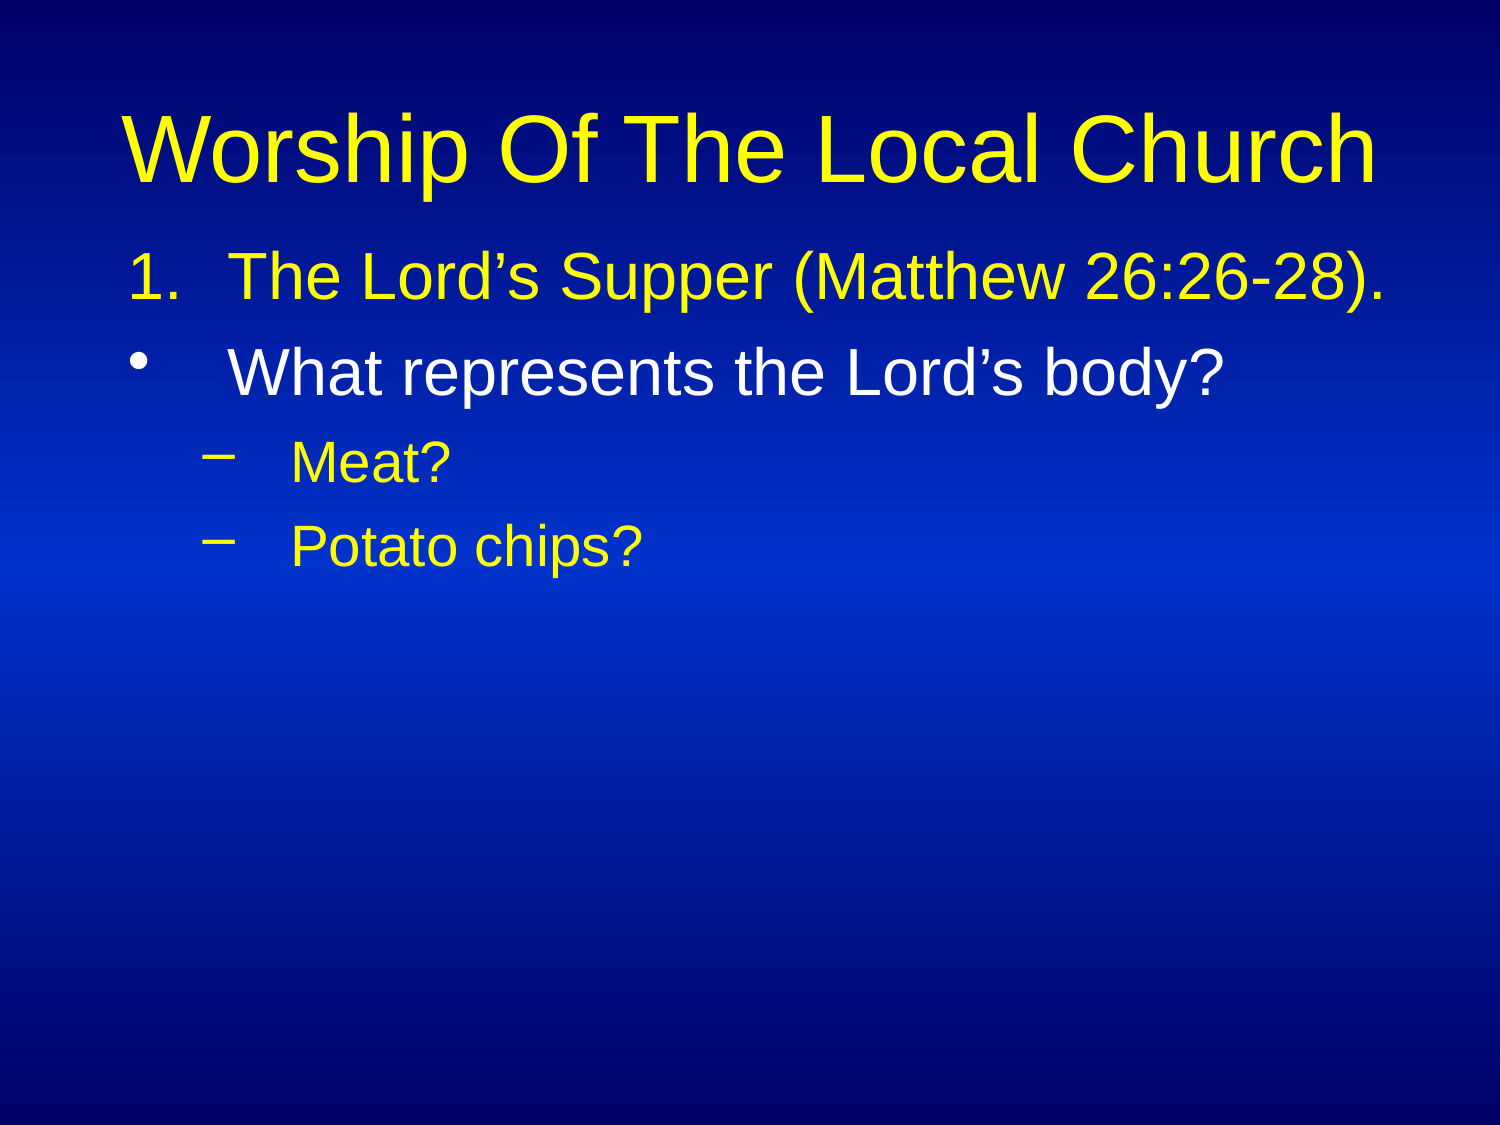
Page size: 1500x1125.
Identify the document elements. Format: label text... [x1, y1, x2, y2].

list The Lord’s Supper (Matthew 26:26-28). What represents the Lord’s body? Meat? Potato chips? [112, 224, 1463, 1125]
title Worship Of The Local Church [37, 50, 1463, 238]
